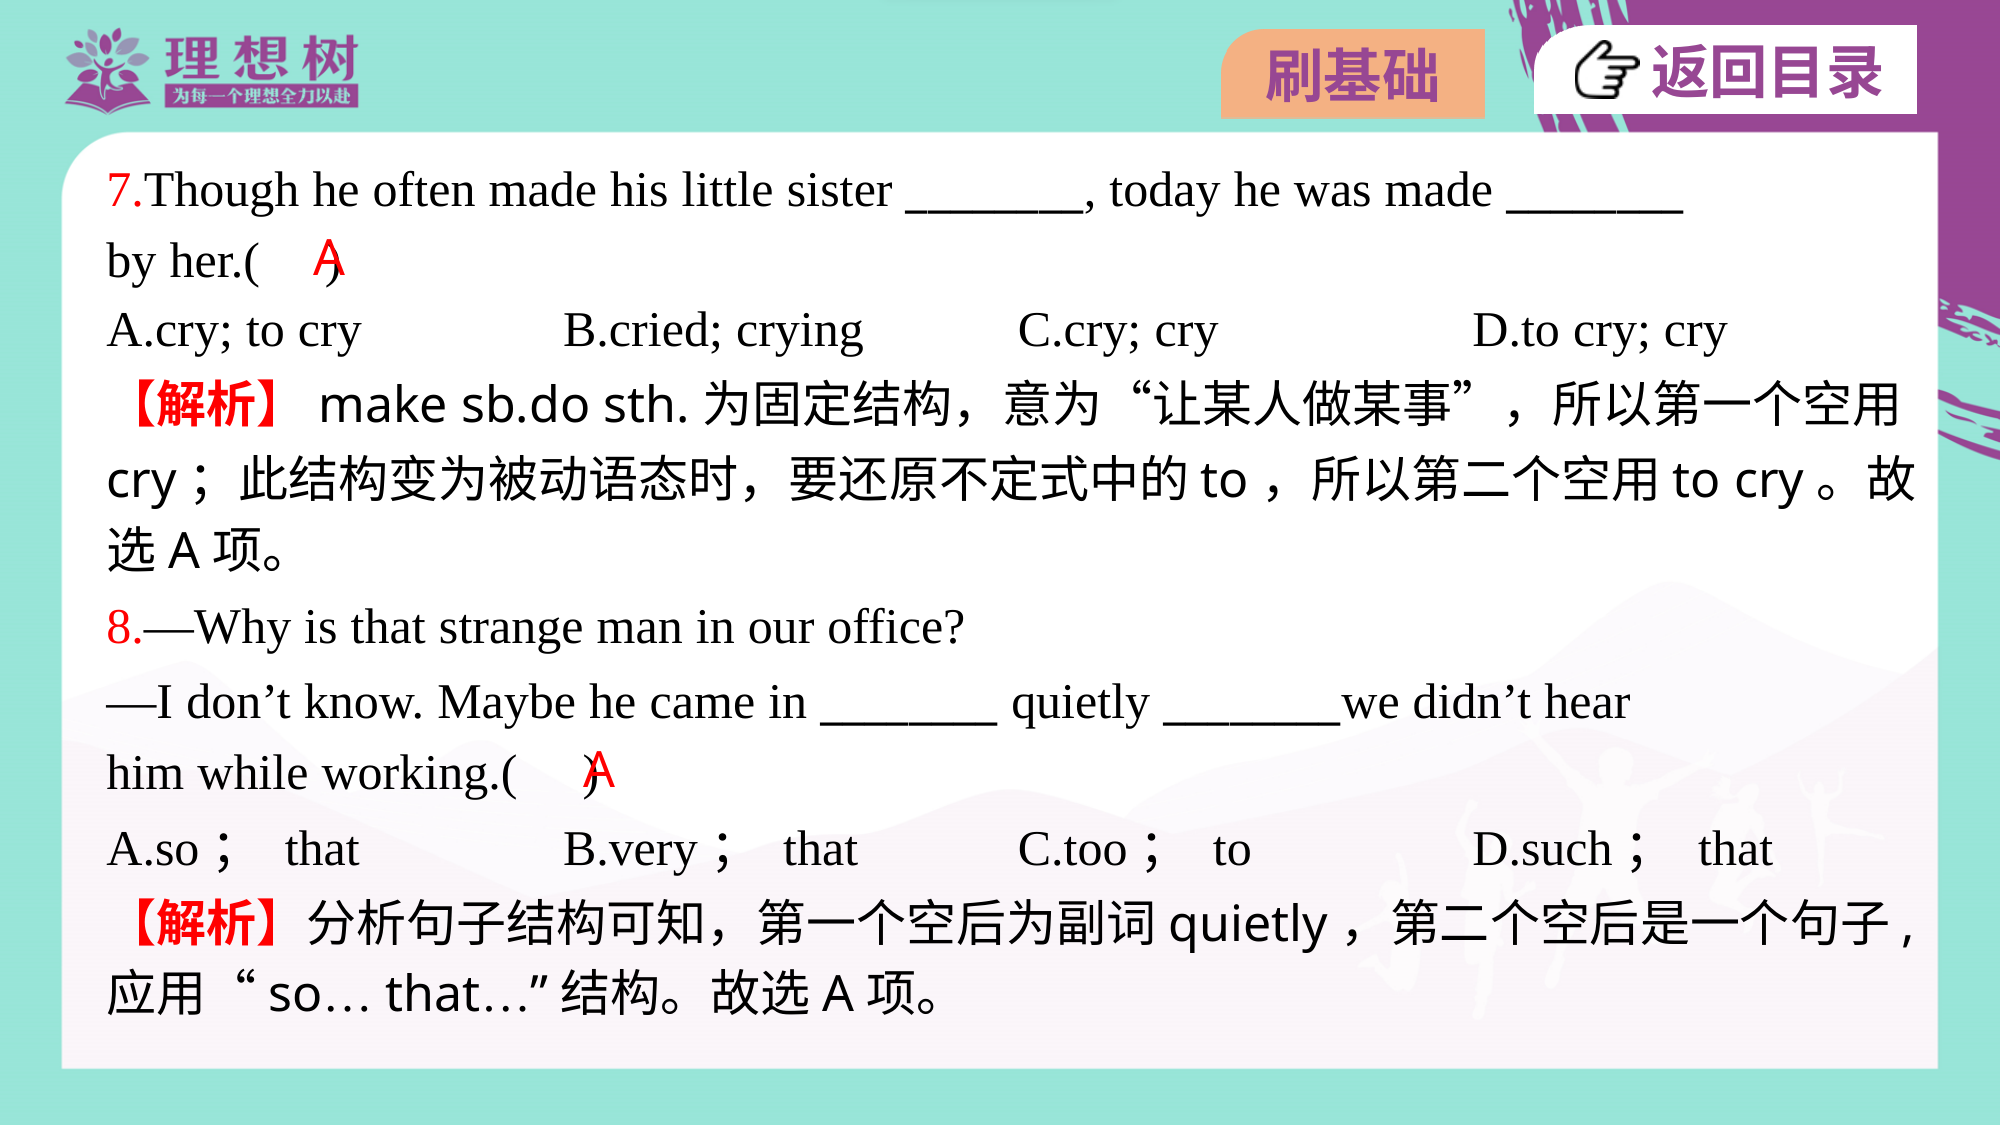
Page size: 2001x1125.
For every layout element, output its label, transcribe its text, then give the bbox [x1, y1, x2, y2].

text_box A.cry; to cry B.cried; crying C.cry; cry D.to cry; cry [106, 283, 1895, 351]
text_box 【解析】make sb.do sth.为固定结构，意为“让某人做某事”，所以第一个空用 cry；此结构变为被动语态时，要还原不定式中的to，所以第二个空用to cry。故 选A项。 [106, 357, 1895, 574]
text_box 【解析】分析句子结构可知，第一个空后为副词quietly，第二个空后是一个句子, 应用“so… that…”结构。故选A项。 [106, 876, 1895, 1017]
text_box A.so； that B.very； that C.too； to D.such； that [106, 802, 1895, 870]
text_box A [568, 726, 630, 793]
picture [0, 0, 2000, 1125]
text_box A [299, 214, 361, 281]
text_box 8.—Why is that strange man in our office? —I don’t know. Maybe he came in ________ quietly ________we didn’t hear him while working.( ) [106, 578, 1895, 794]
text_box 7.Though he often made his little sister ________, today he was made ________ by her.( ) [106, 141, 1895, 283]
